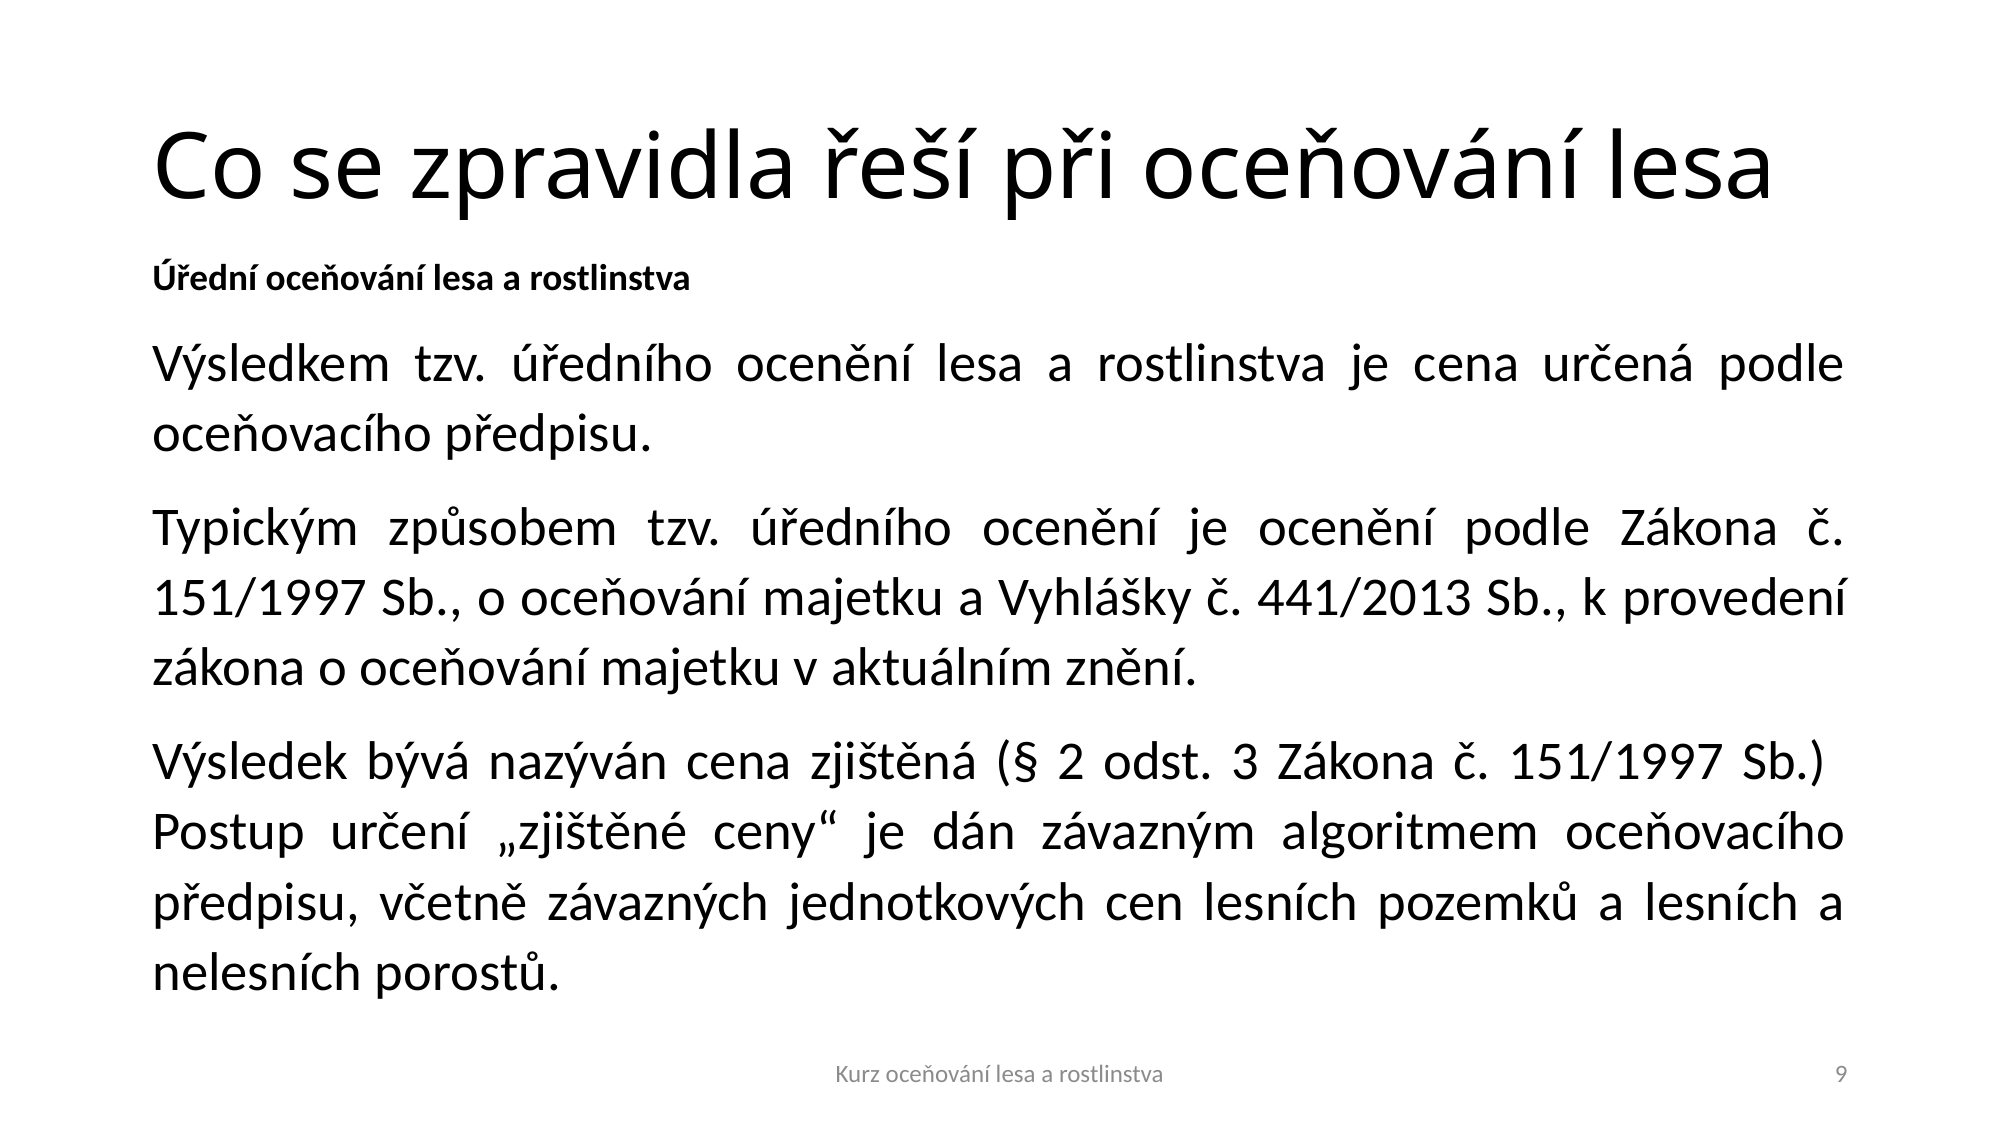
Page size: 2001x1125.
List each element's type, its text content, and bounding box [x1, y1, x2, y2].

list Úřední oceňování lesa a rostlinstva Výsledkem tzv. úředního ocenění lesa a rostlinstva je cena určená podle oceňovacího předpisu. Typickým způsobem tzv. úředního ocenění je ocenění podle Zákona č. 151/1997 Sb., o oceňování majetku a Vyhlášky č. 441/2013 Sb., k provedení zákona o oceňování majetku v aktuálním znění. Výsledek bývá nazýván cena zjištěná (§ 2 odst. 3 Zákona č. 151/1997 Sb.) Postup určení „zjištěné ceny“ je dán závazným algoritmem oceňovacího předpisu, včetně závazných jednotkových cen lesních pozemků a lesních a nelesních porostů. [137, 242, 1863, 1014]
slide_number 9 [1412, 1042, 1863, 1103]
title Co se zpravidla řeší při oceňování lesa [137, 59, 1863, 242]
footer Kurz oceňování lesa a rostlinstva [662, 1042, 1338, 1103]
